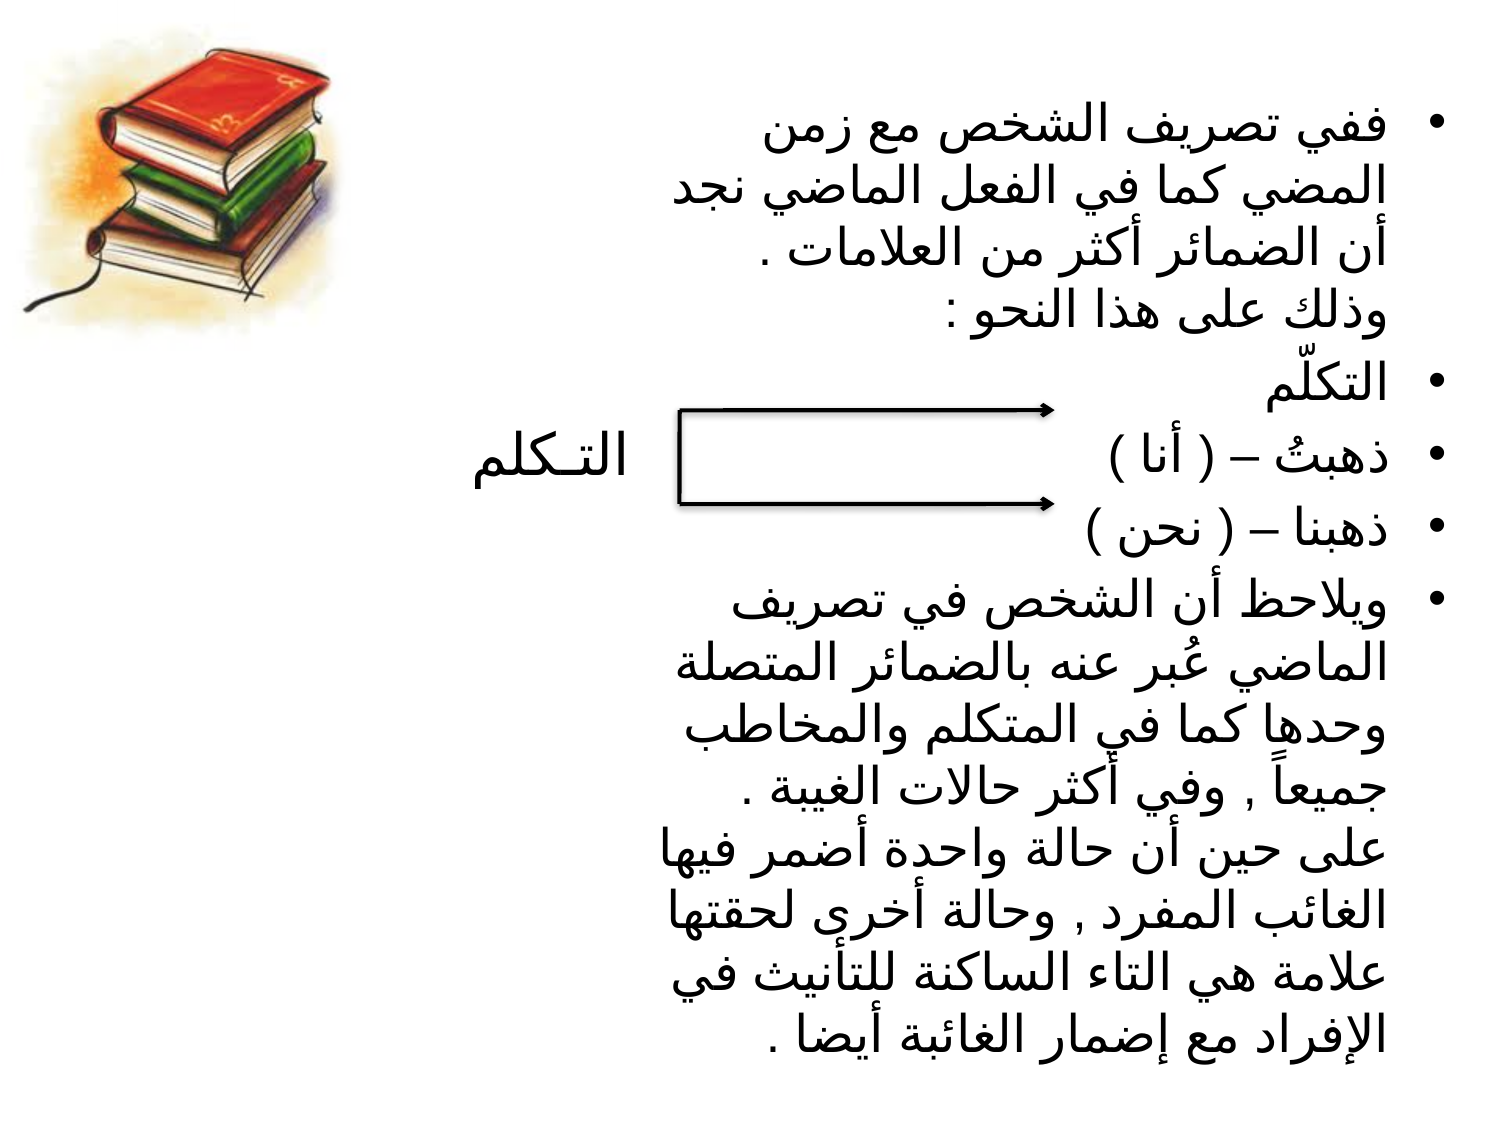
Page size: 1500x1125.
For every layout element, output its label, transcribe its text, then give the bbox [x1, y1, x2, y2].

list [0, 0, 352, 352]
list ففي تصريف الشخص مع زمن المضي كما في الفعل الماضي نجد أن الضمائر أكثر من العلامات . وذلك على هذا النحو : التكلّم ذهبتُ – ( أنا ) ذهبنا – ( نحن ) ويلاحظ أن الشخص في تصريف الماضي عُبر عنه بالضمائر المتصلة وحدها كما في المتكلم والمخاطب جميعاً , وفي أكثر حالات الغيبة . على حين أن حالة واحدة أضمر فيها الغائب المفرد , وحالة أخرى لحقتها علامة هي التاء الساكنة للتأنيث في الإفراد مع إضمار الغائبة أيضا . [621, 82, 1460, 1079]
text_box التـكلم [398, 410, 645, 495]
